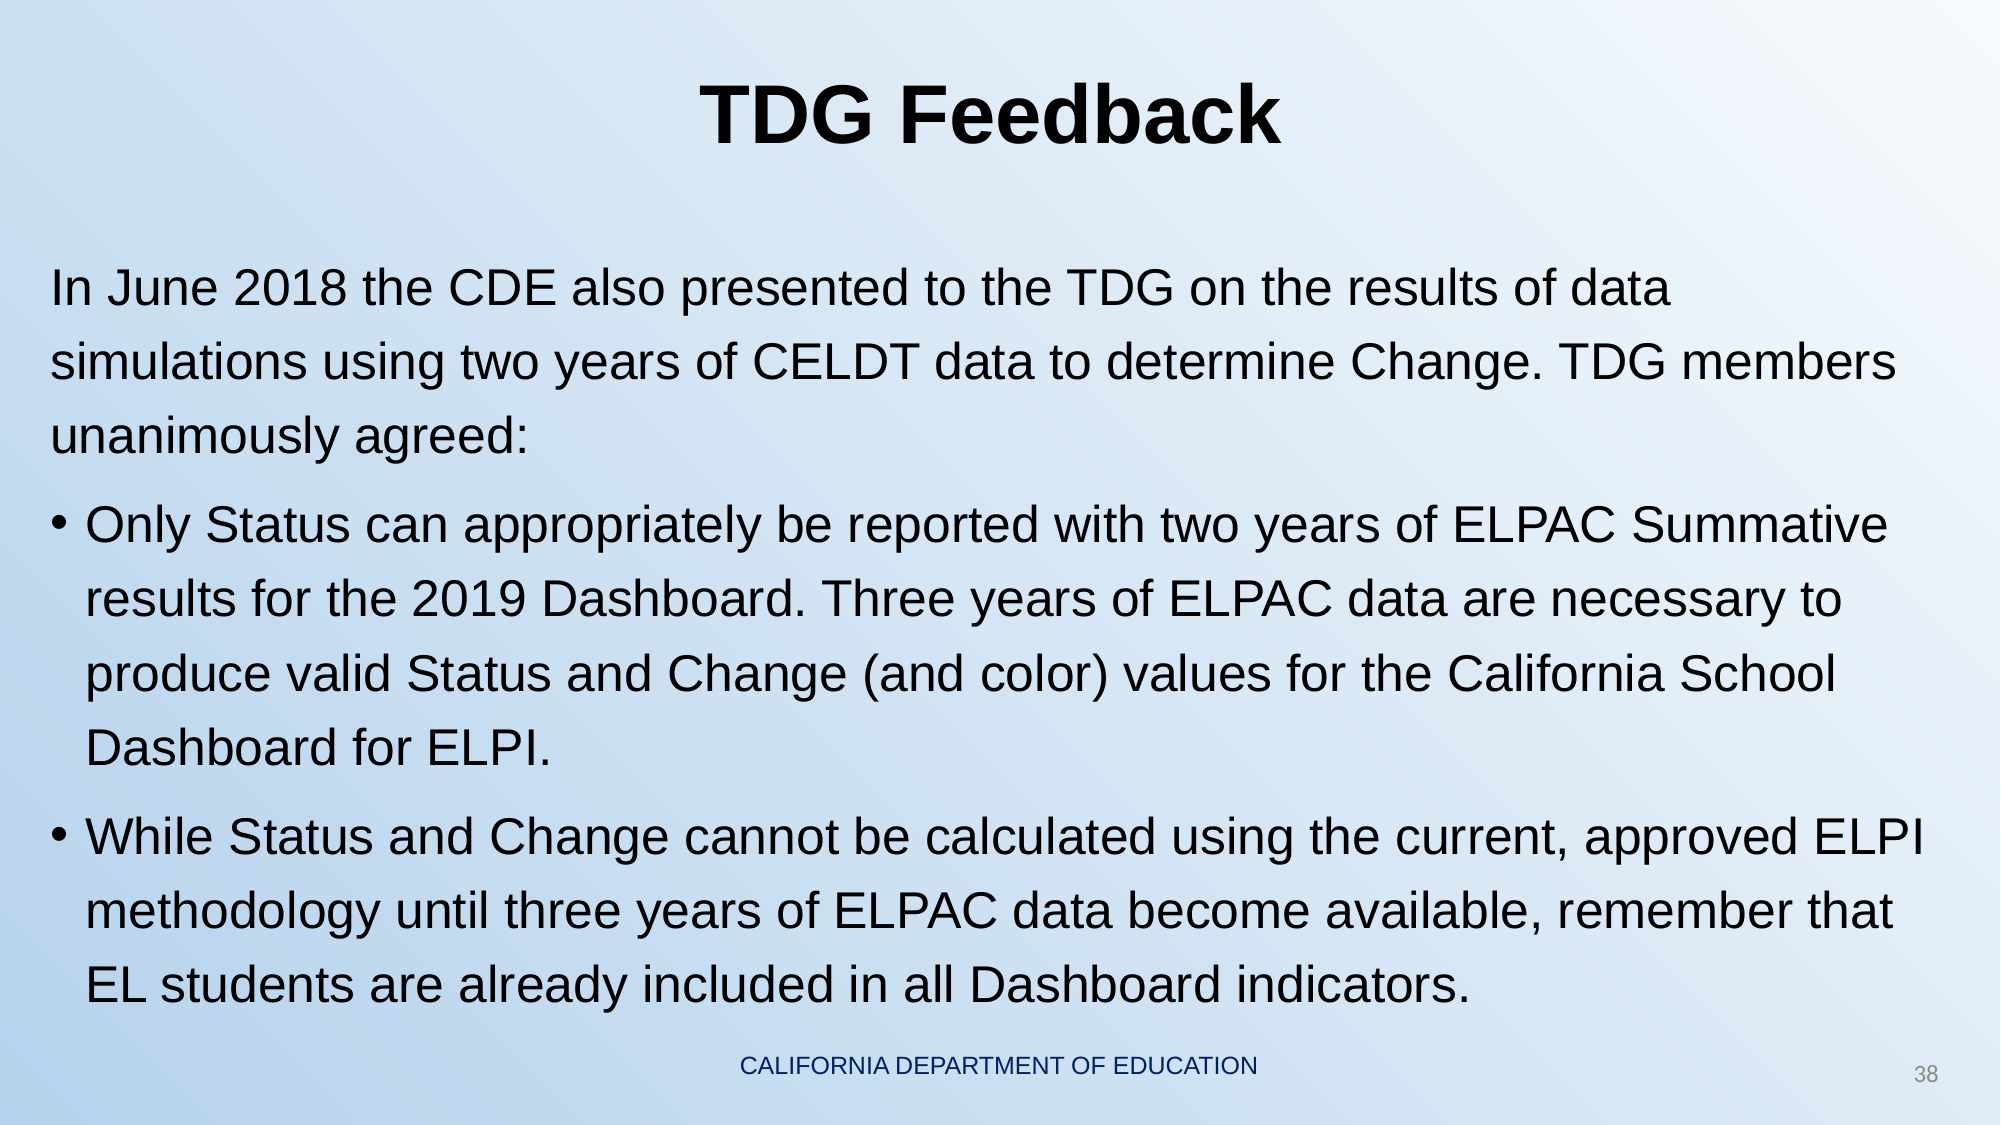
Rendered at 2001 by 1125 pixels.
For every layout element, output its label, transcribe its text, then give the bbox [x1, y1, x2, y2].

title TDG Feedback [0, 0, 1983, 239]
list In June 2018 the CDE also presented to the TDG on the results of data simulations using two years of CELDT data to determine Change. TDG members unanimously agreed: Only Status can appropriately be reported with two years of ELPAC Summative results for the 2019 Dashboard. Three years of ELPAC data are necessary to produce valid Status and Change (and color) values for the California School Dashboard for ELPI. While Status and Change cannot be calculated using the current, approved ELPI methodology until three years of ELPAC data become available, remember that EL students are already included in all Dashboard indicators. [35, 233, 1947, 1034]
slide_number 38 [1504, 1042, 1954, 1103]
